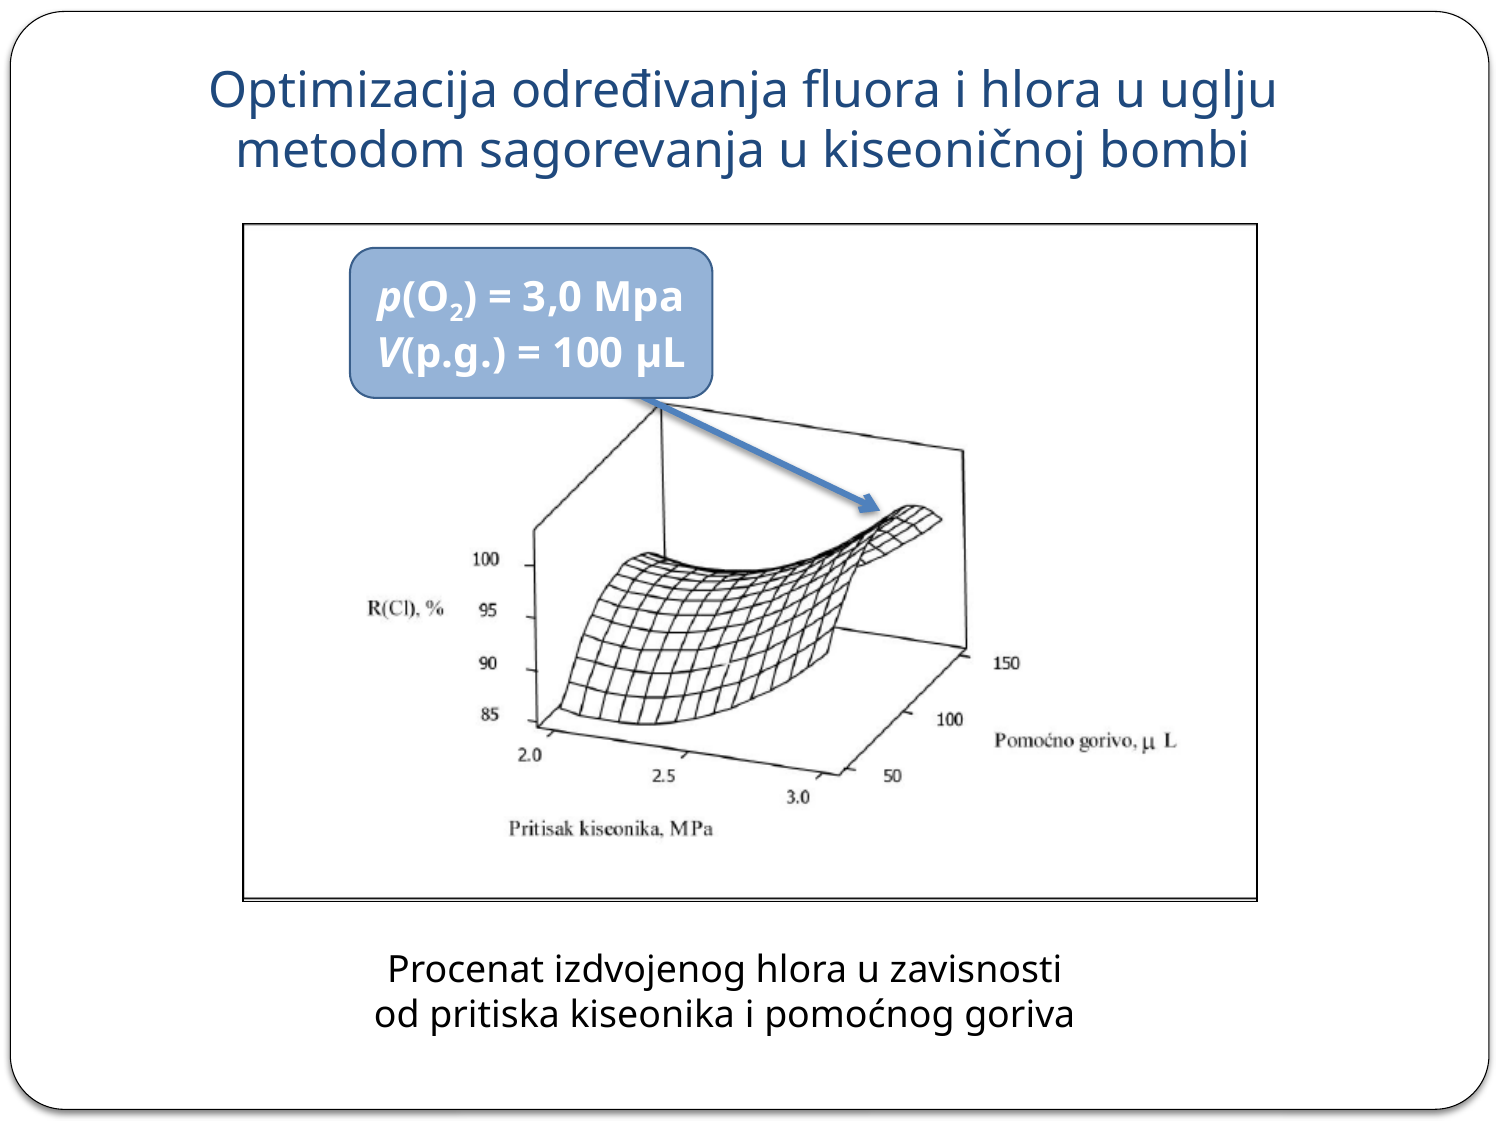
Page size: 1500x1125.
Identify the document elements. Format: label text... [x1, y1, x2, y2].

text_box Procenat izdvojenog hlora u zavisnosti od pritiska kiseonika i pomoćnog goriva [349, 937, 1100, 1043]
text_box Optimizacija određivanja fluora i hlora u uglju metodom sagorevanja u kiseoničnoj bombi [74, 49, 1413, 185]
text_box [569, 361, 881, 511]
picture [243, 223, 1257, 901]
